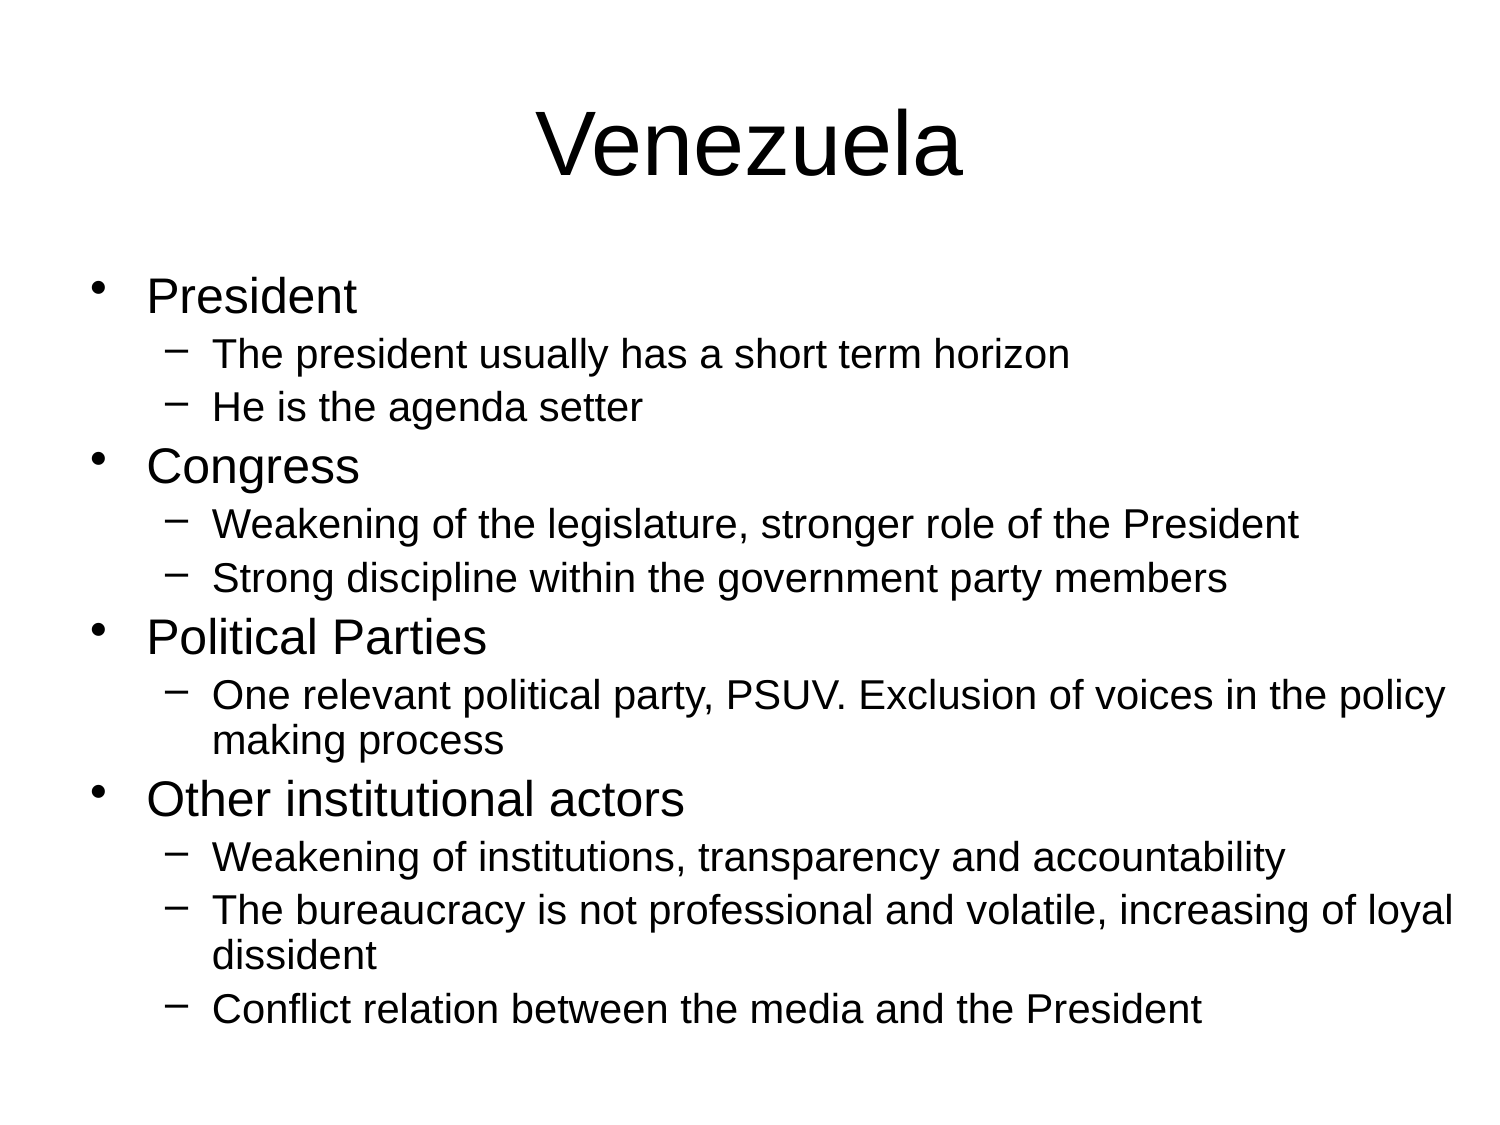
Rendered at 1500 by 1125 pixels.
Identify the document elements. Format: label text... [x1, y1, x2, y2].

title Venezuela [74, 44, 1426, 233]
list President The president usually has a short term horizon He is the agenda setter Congress Weakening of the legislature, stronger role of the President Strong discipline within the government party members Political Parties One relevant political party, PSUV. Exclusion of voices in the policy making process Other institutional actors Weakening of institutions, transparency and accountability The bureaucracy is not professional and volatile, increasing of loyal dissident Conflict relation between the media and the President [74, 262, 1471, 1095]
